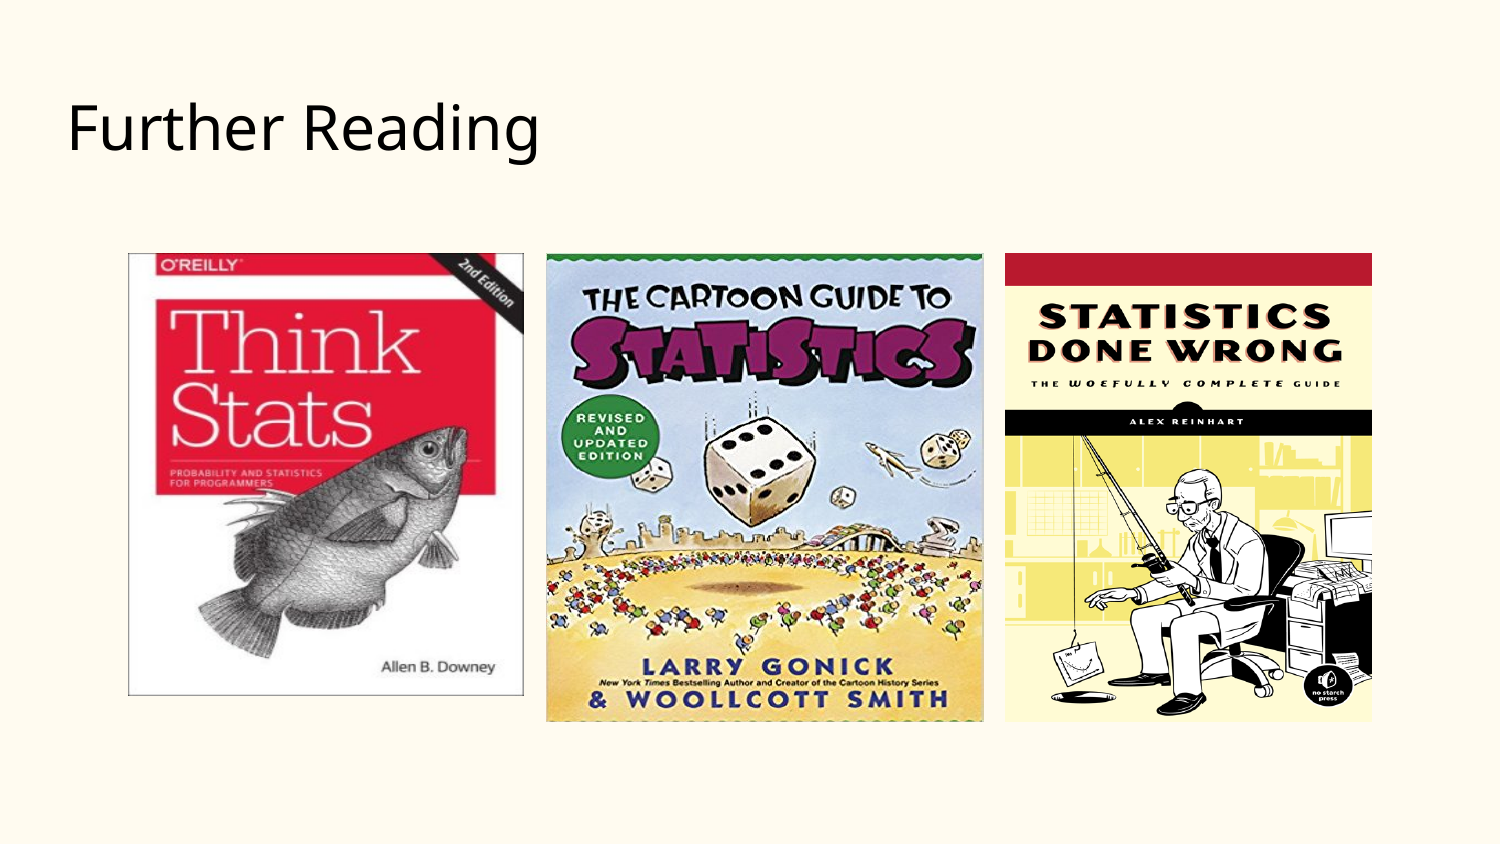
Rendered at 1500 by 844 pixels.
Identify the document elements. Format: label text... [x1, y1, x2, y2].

picture [1005, 253, 1372, 722]
picture [128, 253, 525, 696]
title Further Reading [51, 72, 1449, 174]
picture [545, 253, 984, 722]
